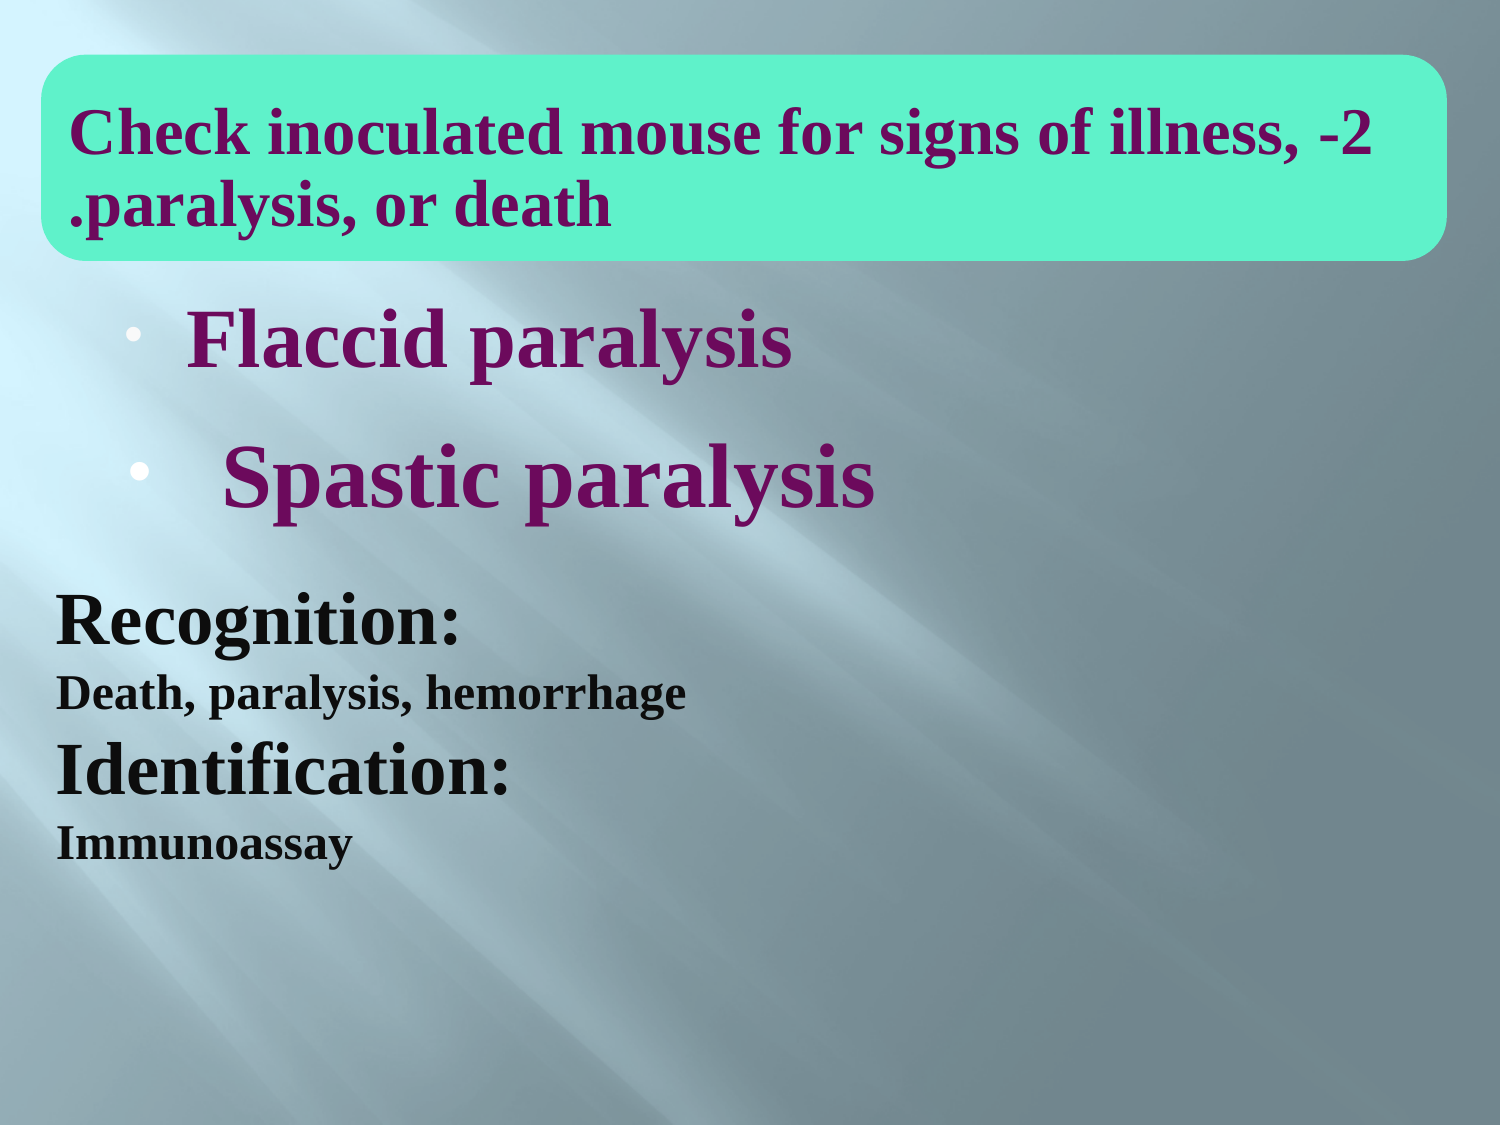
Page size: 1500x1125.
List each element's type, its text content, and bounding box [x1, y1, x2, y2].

list Flaccid paralysis [88, 275, 1351, 393]
text_box Recognition: Death, paralysis, hemorrhage Identification: Immunoassay [41, 562, 1500, 938]
text_box 2- Check inoculated mouse for signs of illness, paralysis, or death. [41, 54, 1447, 261]
text_box Spastic paralysis [112, 408, 1375, 526]
